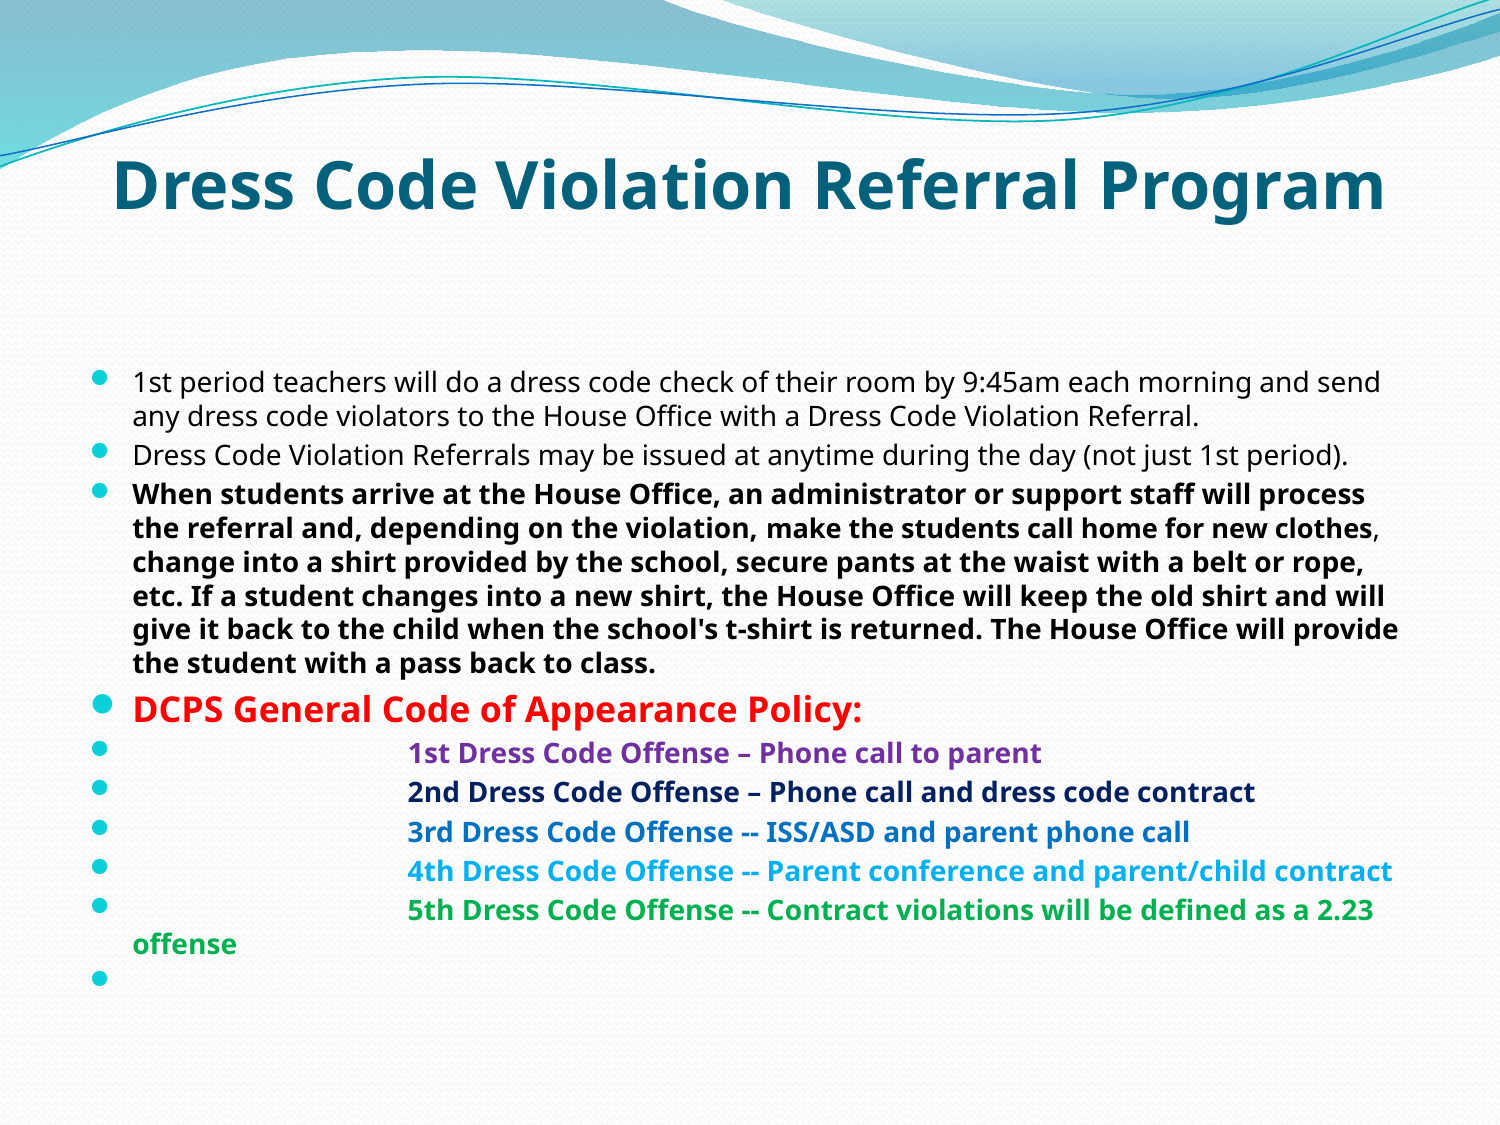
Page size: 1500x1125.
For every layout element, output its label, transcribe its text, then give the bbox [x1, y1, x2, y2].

title Dress Code Violation Referral Program [75, 115, 1425, 303]
list 1st period teachers will do a dress code check of their room by 9:45am each morning and send any dress code violators to the House Office with a Dress Code Violation Referral. Dress Code Violation Referrals may be issued at anytime during the day (not just 1st period). When students arrive at the House Office, an administrator or support staff will process the referral and, depending on the violation, make the students call home for new clothes, change into a shirt provided by the school, secure pants at the waist with a belt or rope, etc. If a student changes into a new shirt, the House Office will keep the old shirt and will give it back to the child when the school's t-shirt is returned. The House Office will provide the student with a pass back to class. DCPS General Code of Appearance Policy: 1st Dress Code Offense – Phone call to parent 2nd Dress Code Offense – Phone call and dress code contract 3rd Dress Code Offense -- ISS/ASD and parent phone call 4th Dress Code Offense -- Parent conference and parent/child contract 5th Dress Code Offense -- Contract violations will be defined as a 2.23 offense [75, 317, 1425, 1038]
